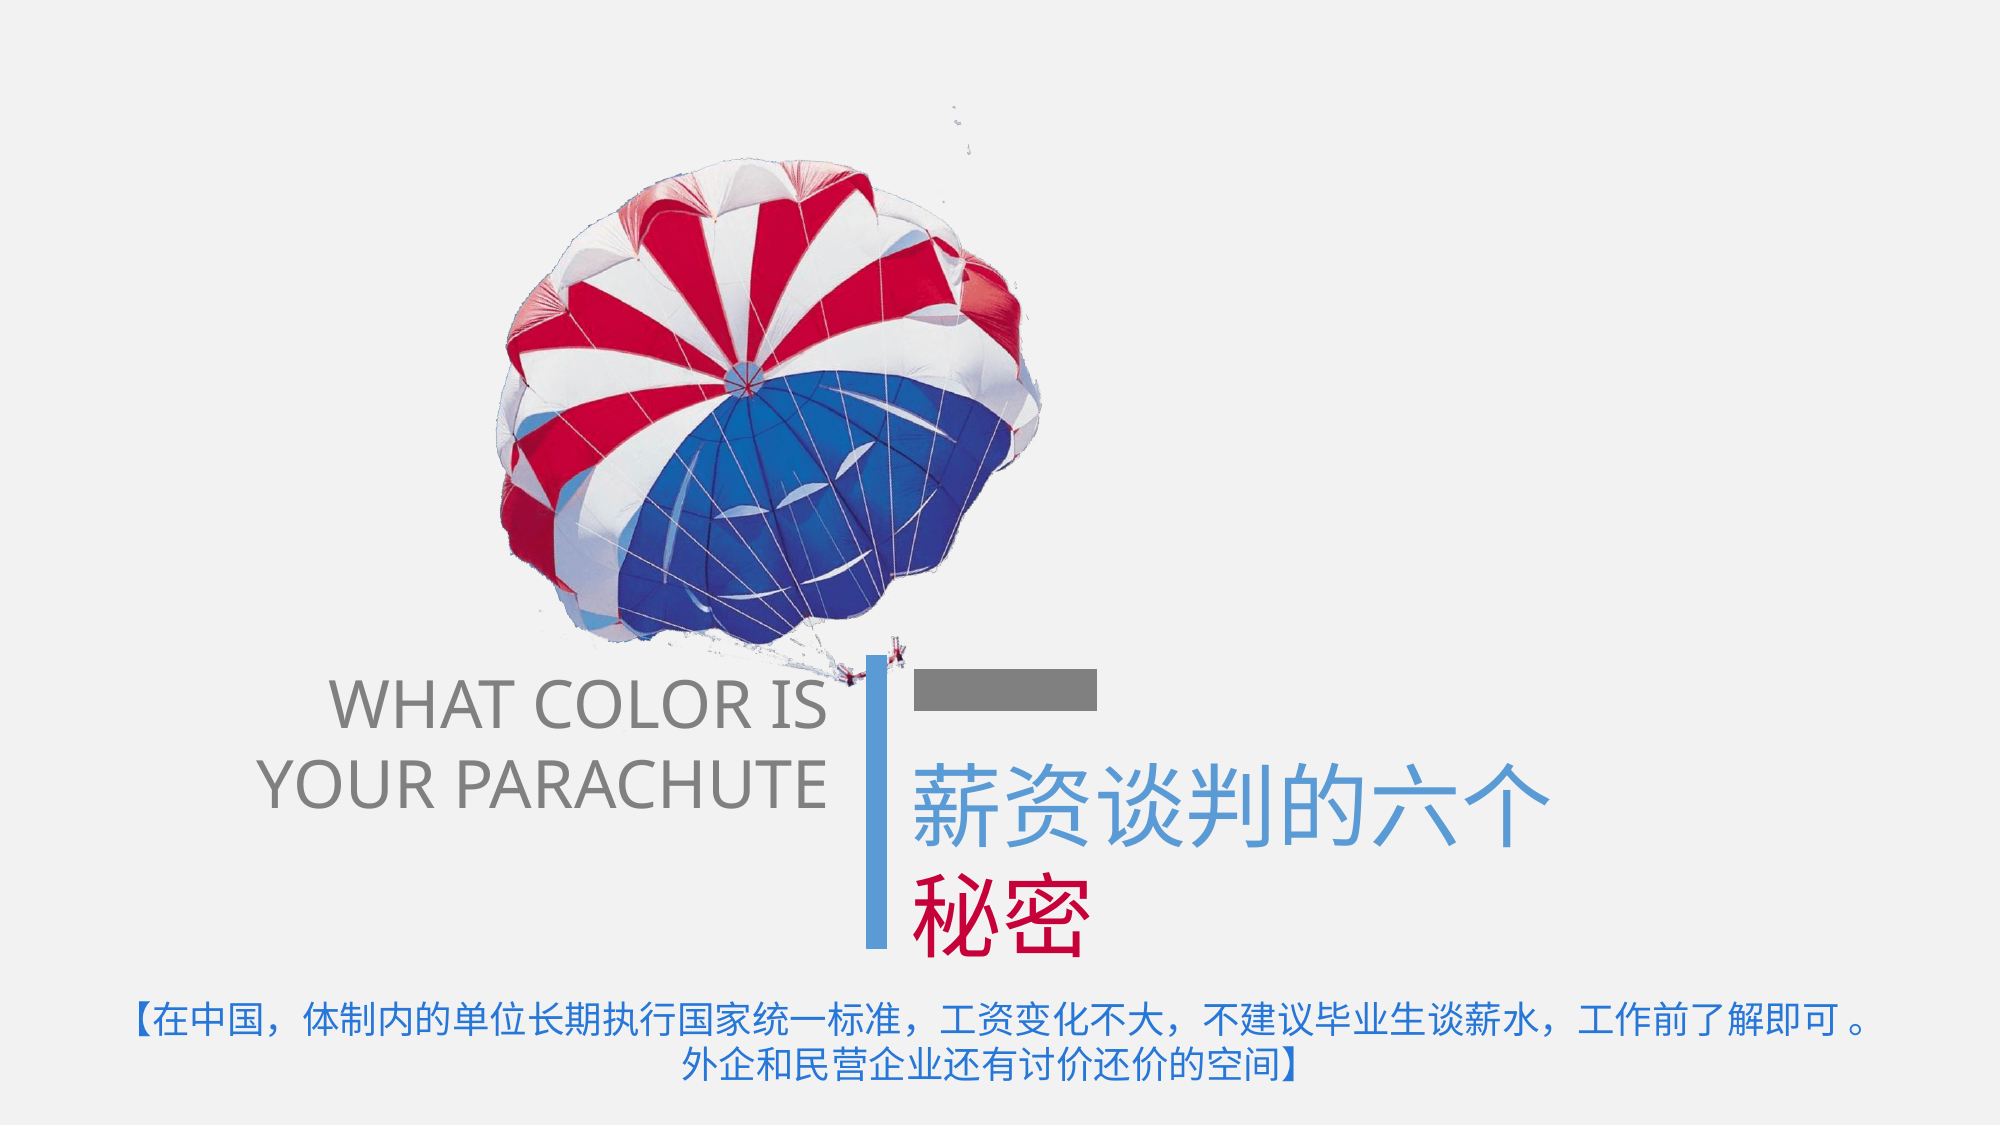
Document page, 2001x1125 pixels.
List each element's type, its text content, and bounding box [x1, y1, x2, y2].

text_box WHAT COLOR IS YOUR PARACHUTE [241, 654, 845, 830]
picture [411, 79, 1122, 699]
text_box 【在中国，体制内的单位长期执行国家统一标准，工资变化不大，不建议毕业生谈薪水，工作前了解即可 。 外企和民营企业还有讨价还价的空间】 [99, 988, 1901, 1093]
text_box 薪资谈判的六个 秘密 [896, 741, 1568, 976]
